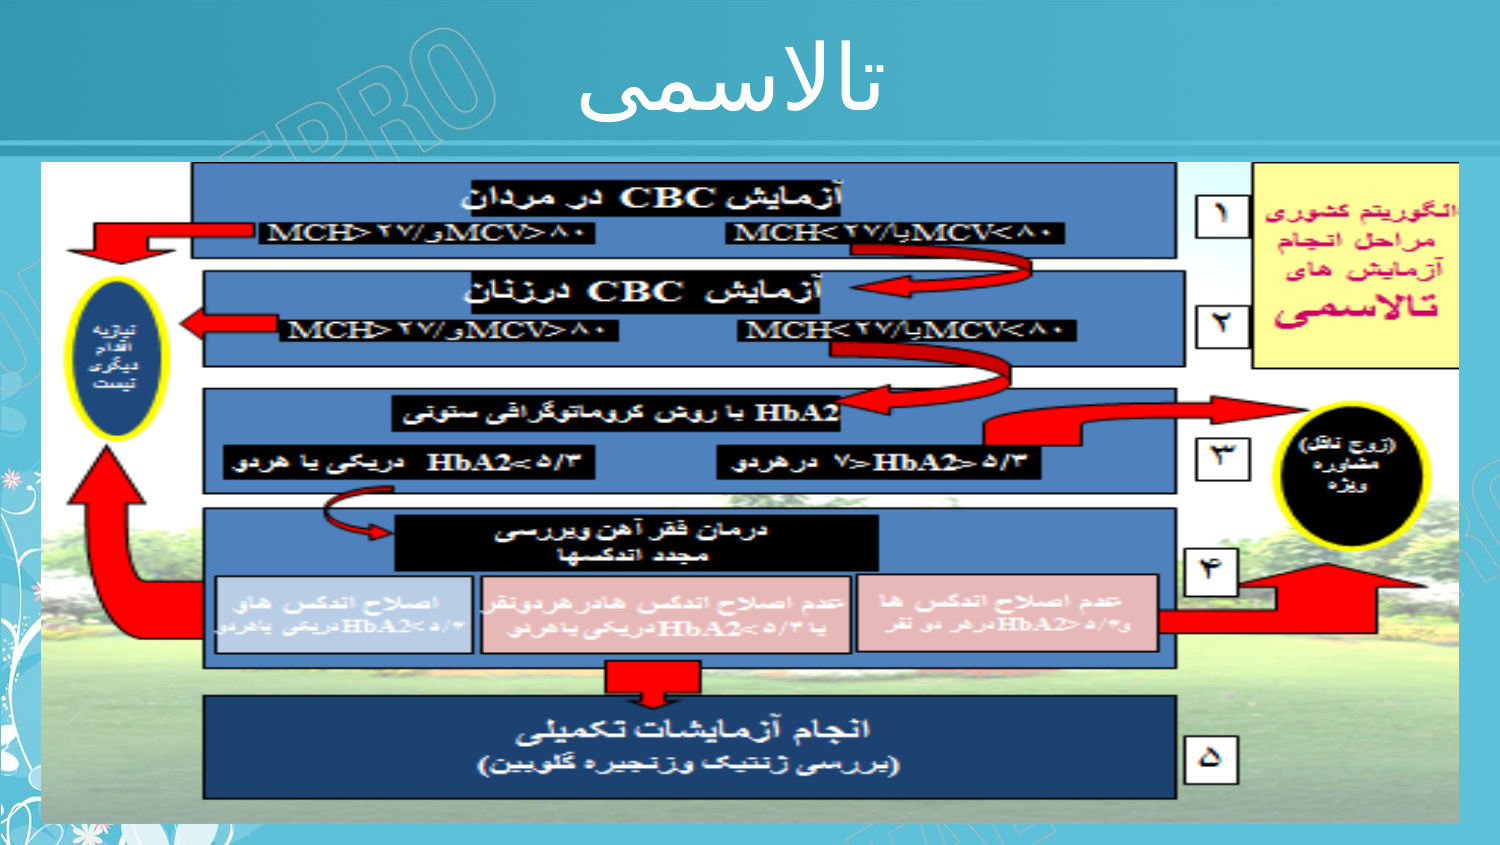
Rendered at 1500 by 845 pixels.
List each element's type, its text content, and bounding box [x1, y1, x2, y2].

picture [0, 0, 1500, 845]
title تالاسمی [37, 21, 1425, 127]
